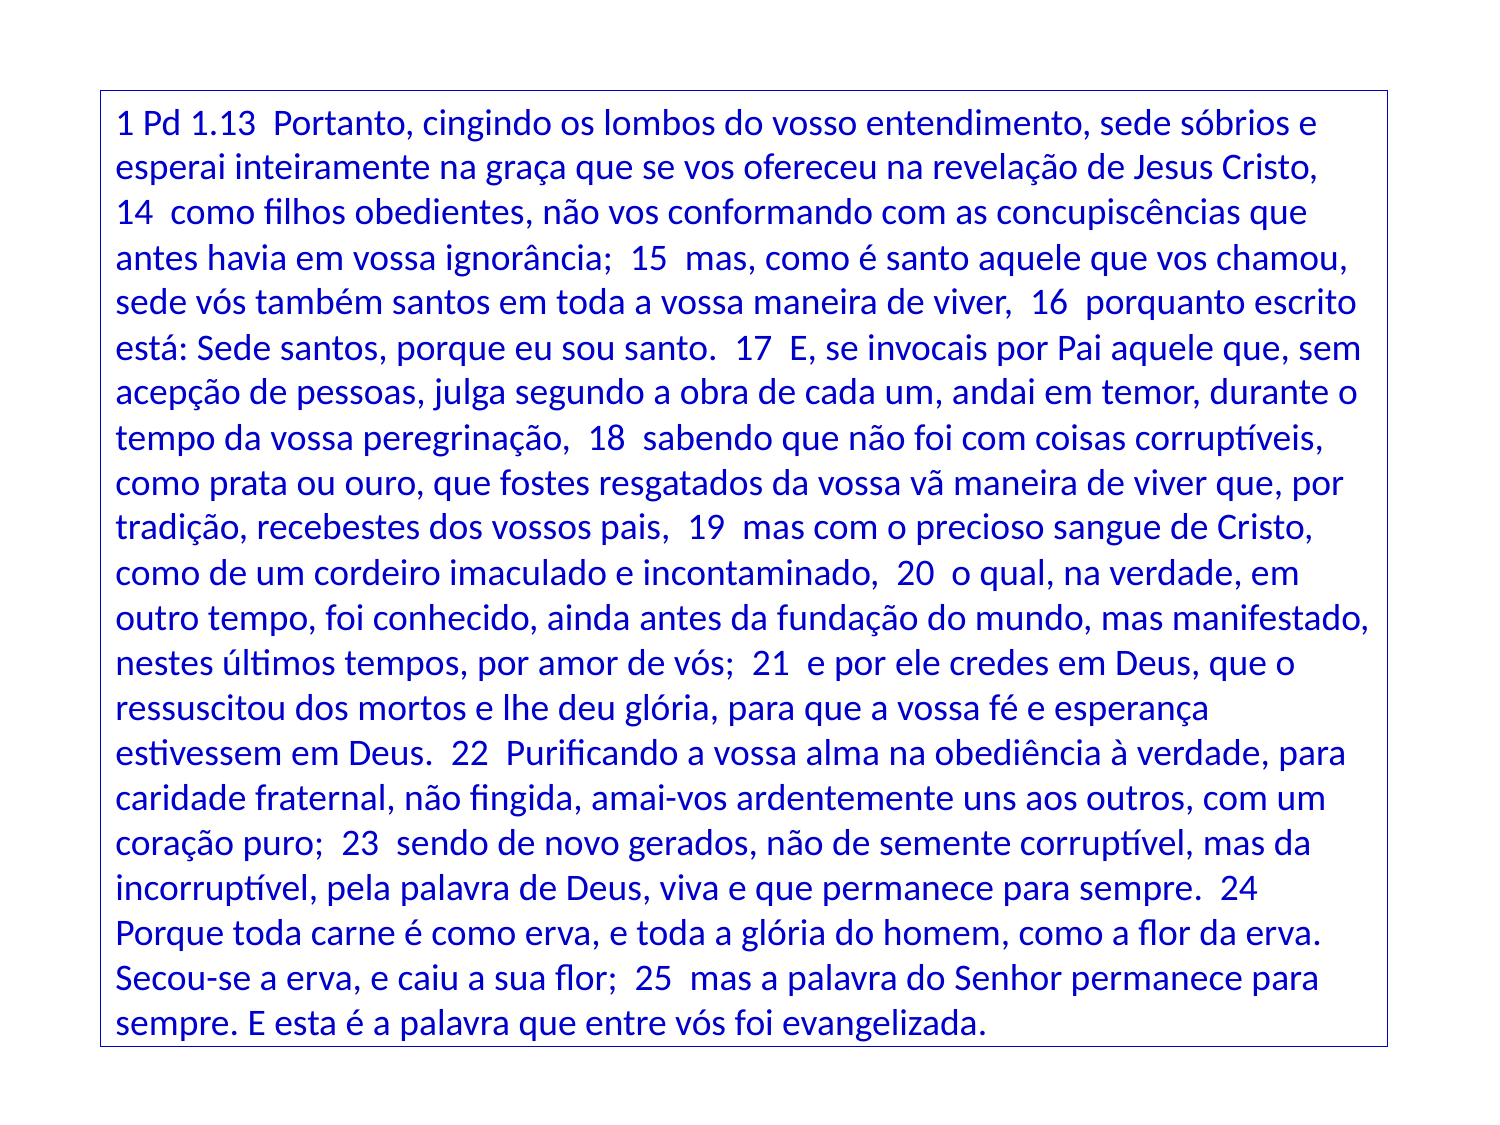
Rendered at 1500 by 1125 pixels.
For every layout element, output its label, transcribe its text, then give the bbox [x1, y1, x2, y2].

list 1 Pd 1.13 Portanto, cingindo os lombos do vosso entendimento, sede sóbrios e esperai inteiramente na graça que se vos ofereceu na revelação de Jesus Cristo, 14 como filhos obedientes, não vos conformando com as concupiscências que antes havia em vossa ignorância; 15 mas, como é santo aquele que vos chamou, sede vós também santos em toda a vossa maneira de viver, 16 porquanto escrito está: Sede santos, porque eu sou santo. 17 E, se invocais por Pai aquele que, sem acepção de pessoas, julga segundo a obra de cada um, andai em temor, durante o tempo da vossa peregrinação, 18 sabendo que não foi com coisas corruptíveis, como prata ou ouro, que fostes resgatados da vossa vã maneira de viver que, por tradição, recebestes dos vossos pais, 19 mas com o precioso sangue de Cristo, como de um cordeiro imaculado e incontaminado, 20 o qual, na verdade, em outro tempo, foi conhecido, ainda antes da fundação do mundo, mas manifestado, nestes últimos tempos, por amor de vós; 21 e por ele credes em Deus, que o ressuscitou dos mortos e lhe deu glória, para que a vossa fé e esperança estivessem em Deus. 22 Purificando a vossa alma na obediência à verdade, para caridade fraternal, não fingida, amai-vos ardentemente uns aos outros, com um coração puro; 23 sendo de novo gerados, não de semente corruptível, mas da incorruptível, pela palavra de Deus, viva e que permanece para sempre. 24 Porque toda carne é como erva, e toda a glória do homem, como a flor da erva. Secou-se a erva, e caiu a sua flor; 25 mas a palavra do Senhor permanece para sempre. E esta é a palavra que entre vós foi evangelizada. [100, 90, 1388, 1047]
